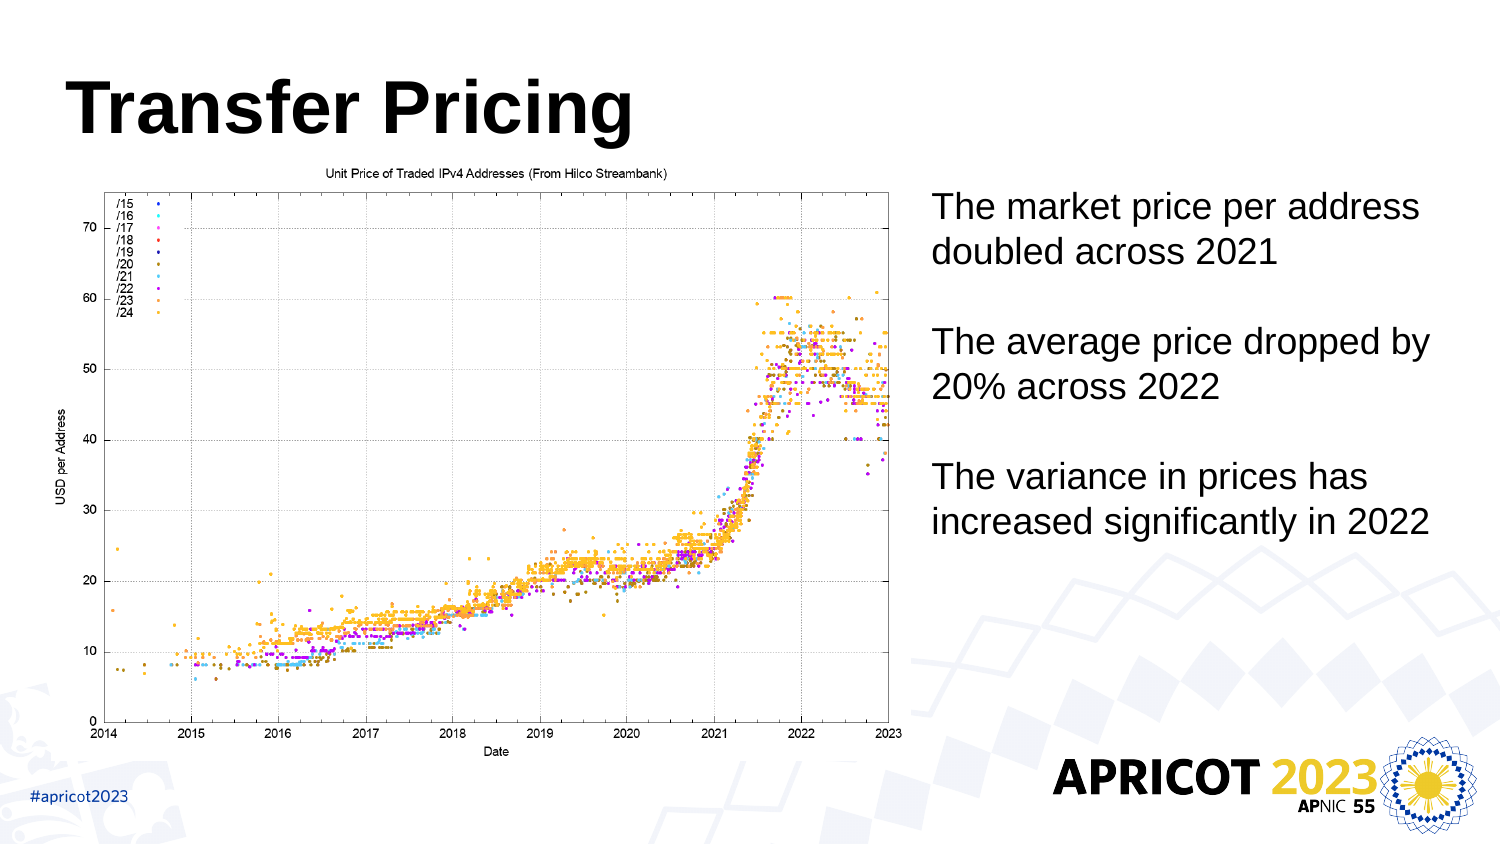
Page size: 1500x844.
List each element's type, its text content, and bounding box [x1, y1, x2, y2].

text_box The market price per address doubled across 2021 The average price dropped by 20% across 2022 The variance in prices has increased significantly in 2022 [923, 174, 1450, 595]
title Transfer Pricing [64, 33, 1436, 175]
picture [50, 156, 911, 762]
